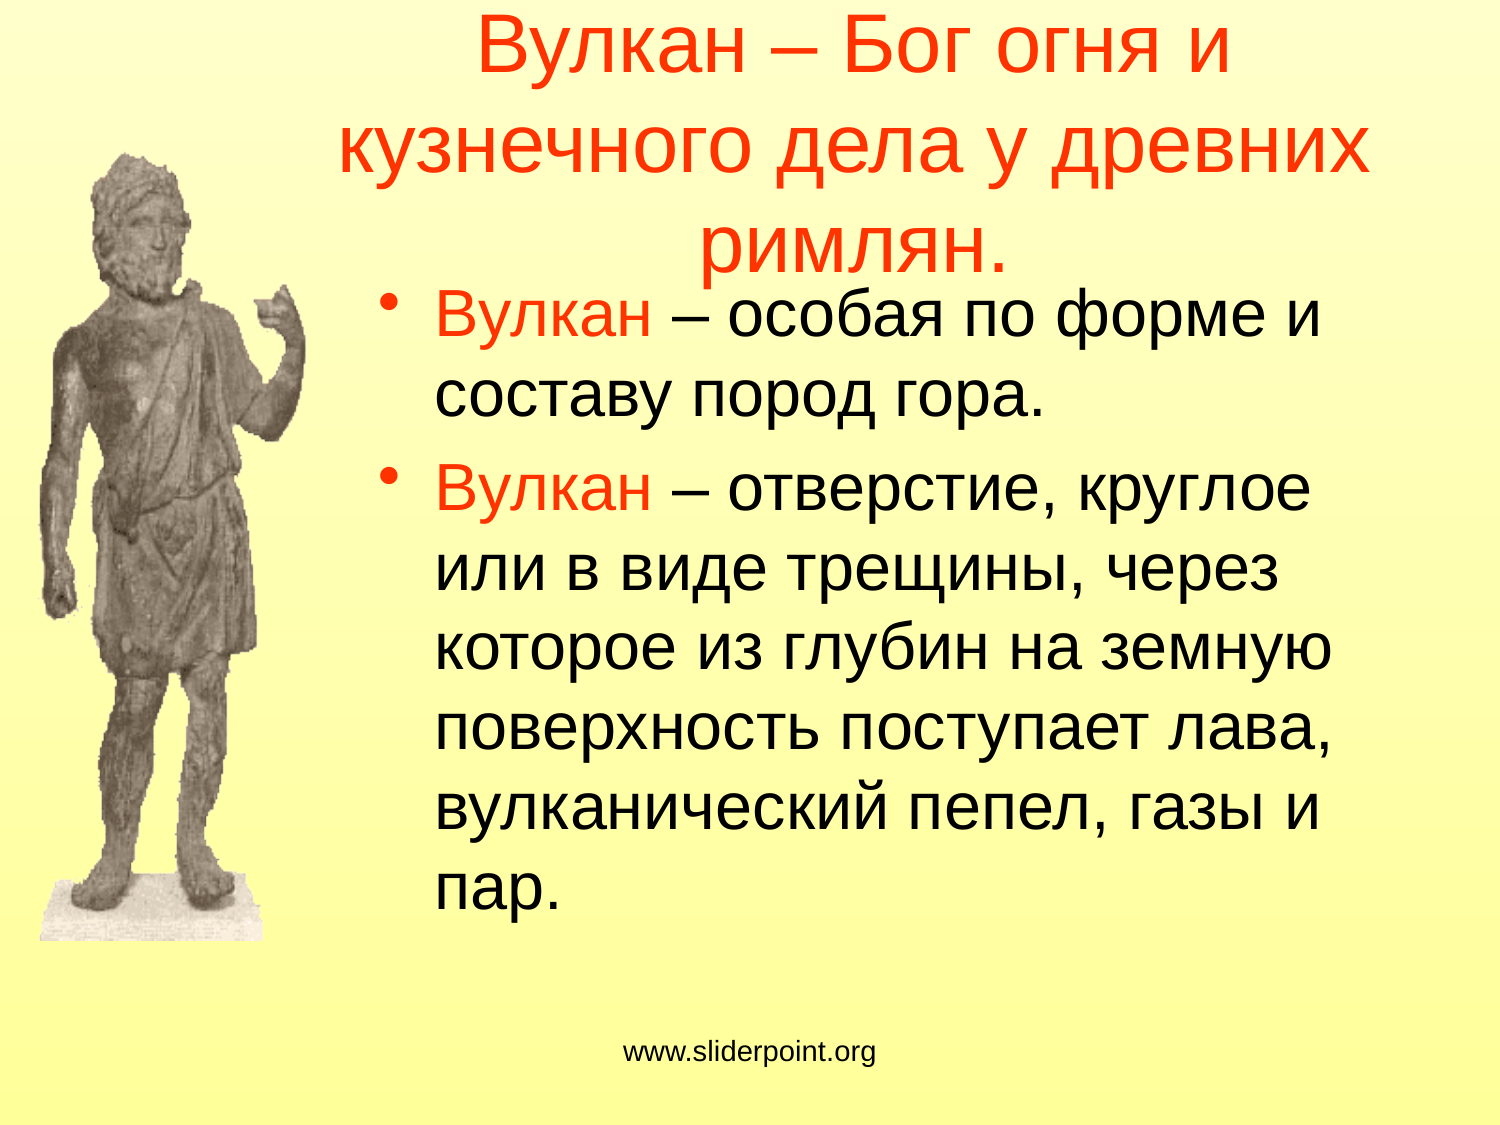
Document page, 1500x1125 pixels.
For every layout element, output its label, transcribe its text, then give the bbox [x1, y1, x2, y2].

list Вулкан – особая по форме и составу пород гора. Вулкан – отверстие, круглое или в виде трещины, через которое из глубин на земную поверхность поступает лава, вулканический пепел, газы и пар. [362, 262, 1426, 1006]
picture [25, 148, 325, 941]
footer www.sliderpoint.org [512, 1024, 988, 1103]
title Вулкан – Бог огня и кузнечного дела у древних римлян. [283, 44, 1426, 233]
